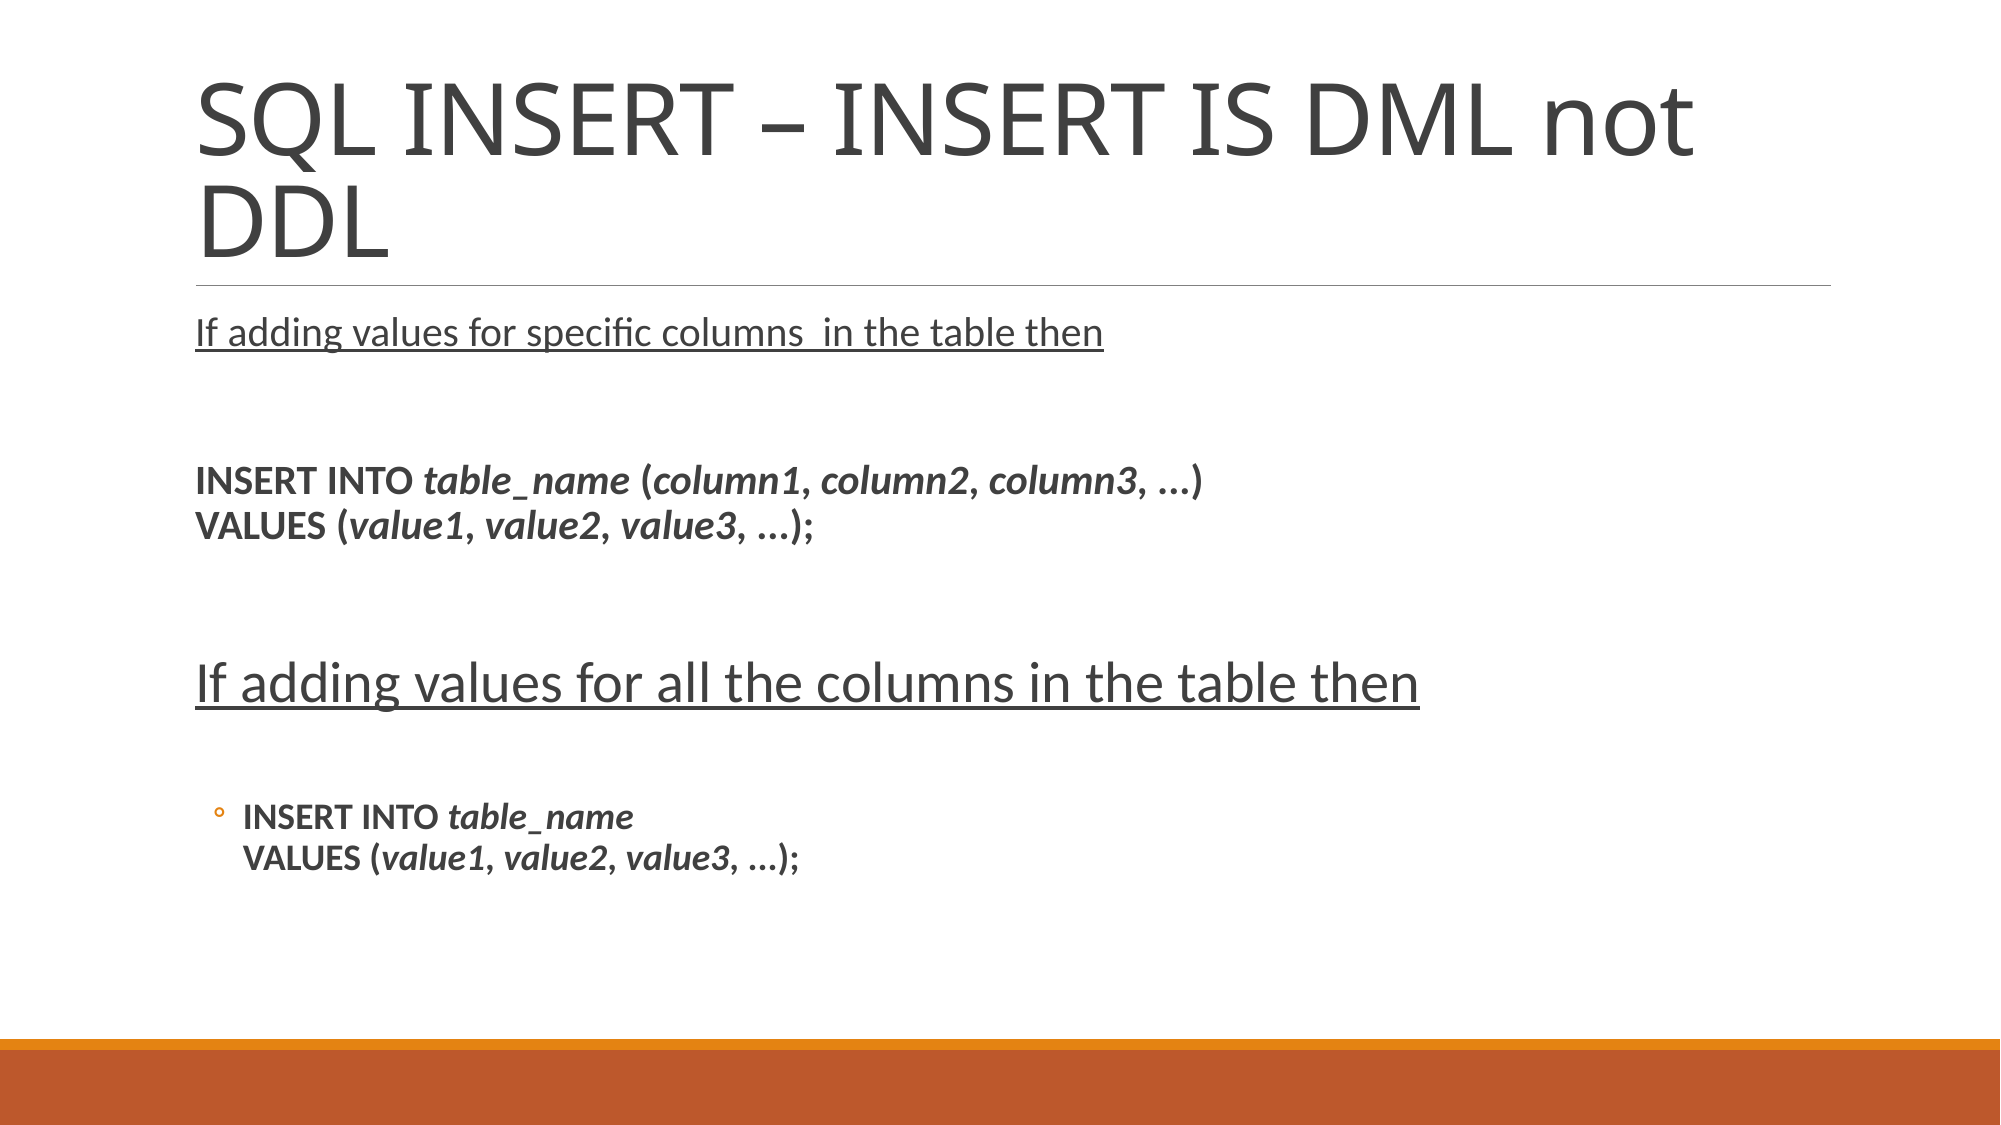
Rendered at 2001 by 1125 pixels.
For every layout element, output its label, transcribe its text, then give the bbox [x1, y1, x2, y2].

list If adding values for specific columns in the table then INSERT INTO table_name (column1, column2, column3, ...) VALUES (value1, value2, value3, ...); If adding values for all the columns in the table then INSERT INTO table_name VALUES (value1, value2, value3, ...); [180, 302, 1830, 963]
title SQL INSERT – INSERT IS DML not DDL [180, 47, 1830, 285]
